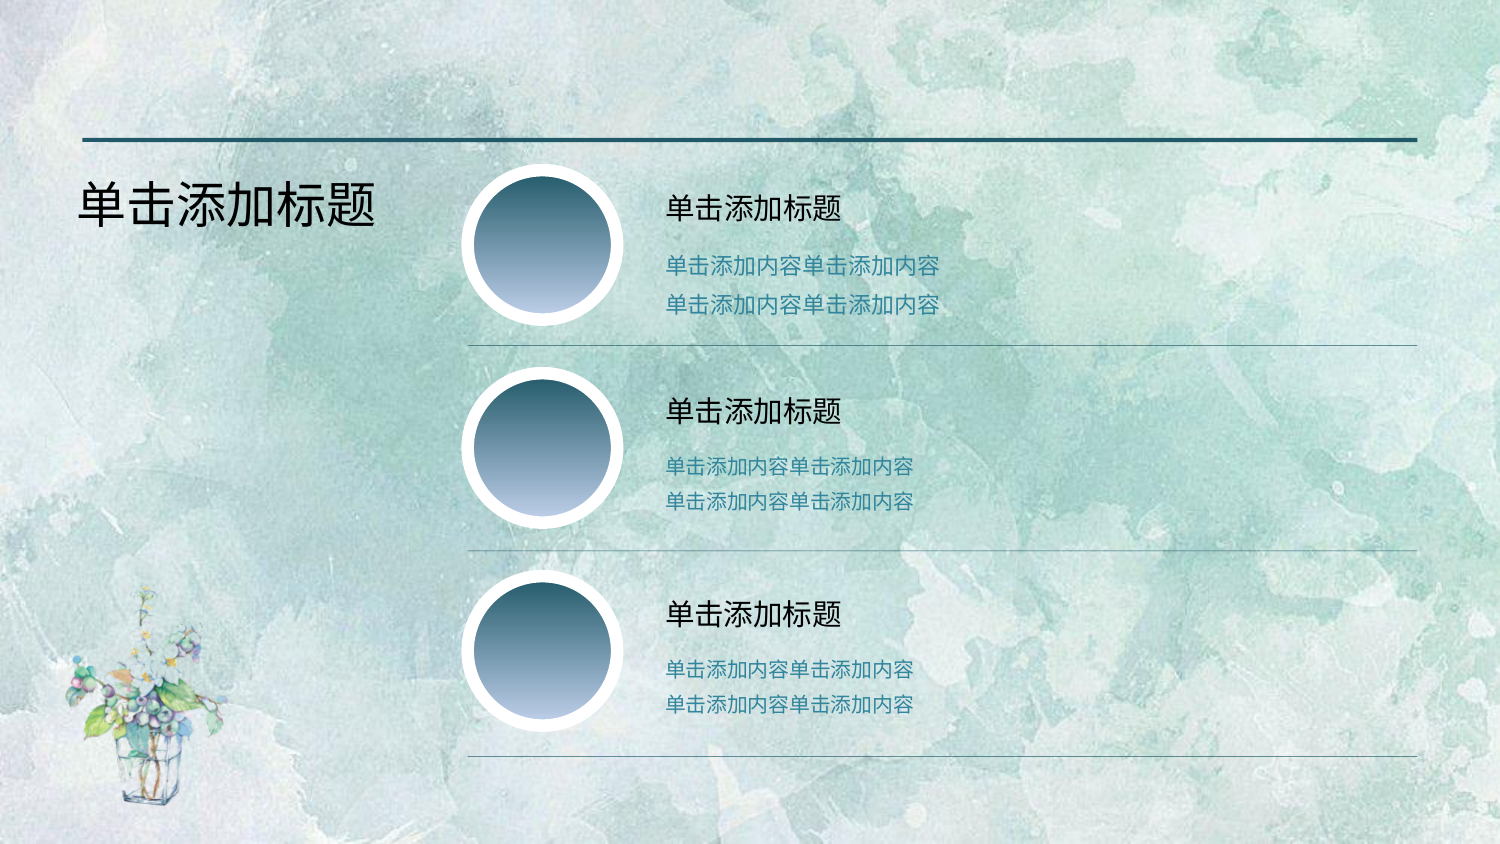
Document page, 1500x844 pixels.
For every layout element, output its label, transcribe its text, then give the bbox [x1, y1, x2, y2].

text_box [467, 575, 1418, 726]
picture [0, 0, 1500, 844]
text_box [467, 169, 1418, 320]
text_box [467, 754, 1418, 759]
text_box [467, 343, 1418, 348]
text_box [467, 548, 1418, 554]
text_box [467, 372, 1418, 523]
text_box [82, 137, 1418, 143]
text_box 单击添加标题 [123, 165, 391, 782]
